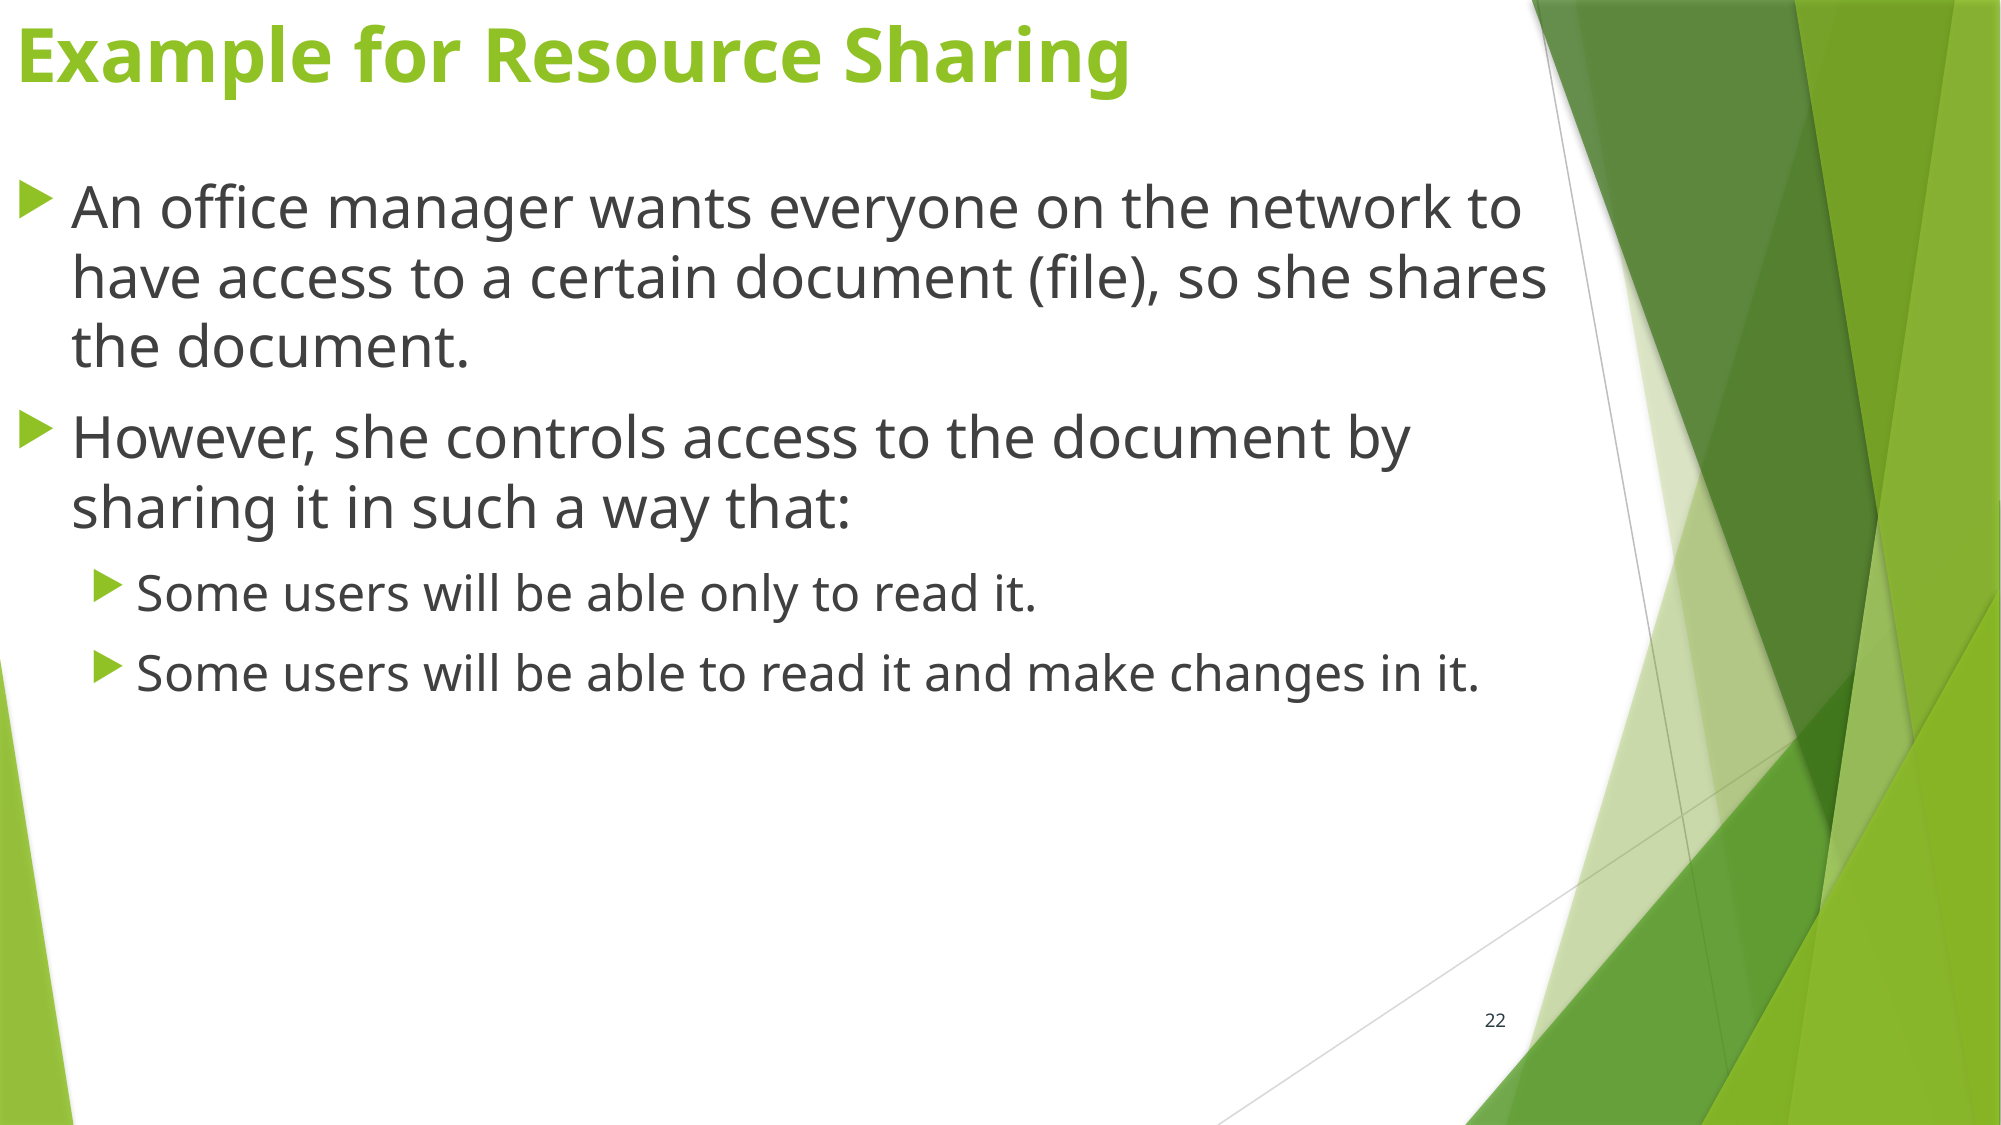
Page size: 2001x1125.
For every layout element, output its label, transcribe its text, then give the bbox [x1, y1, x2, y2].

slide_number 22 [1409, 991, 1522, 1051]
title Example for Resource Sharing [0, 0, 1411, 162]
list An office manager wants everyone on the network to have access to a certain document (file), so she shares the document. However, she controls access to the document by sharing it in such a way that: Some users will be able only to read it. Some users will be able to read it and make changes in it. [0, 162, 1584, 973]
